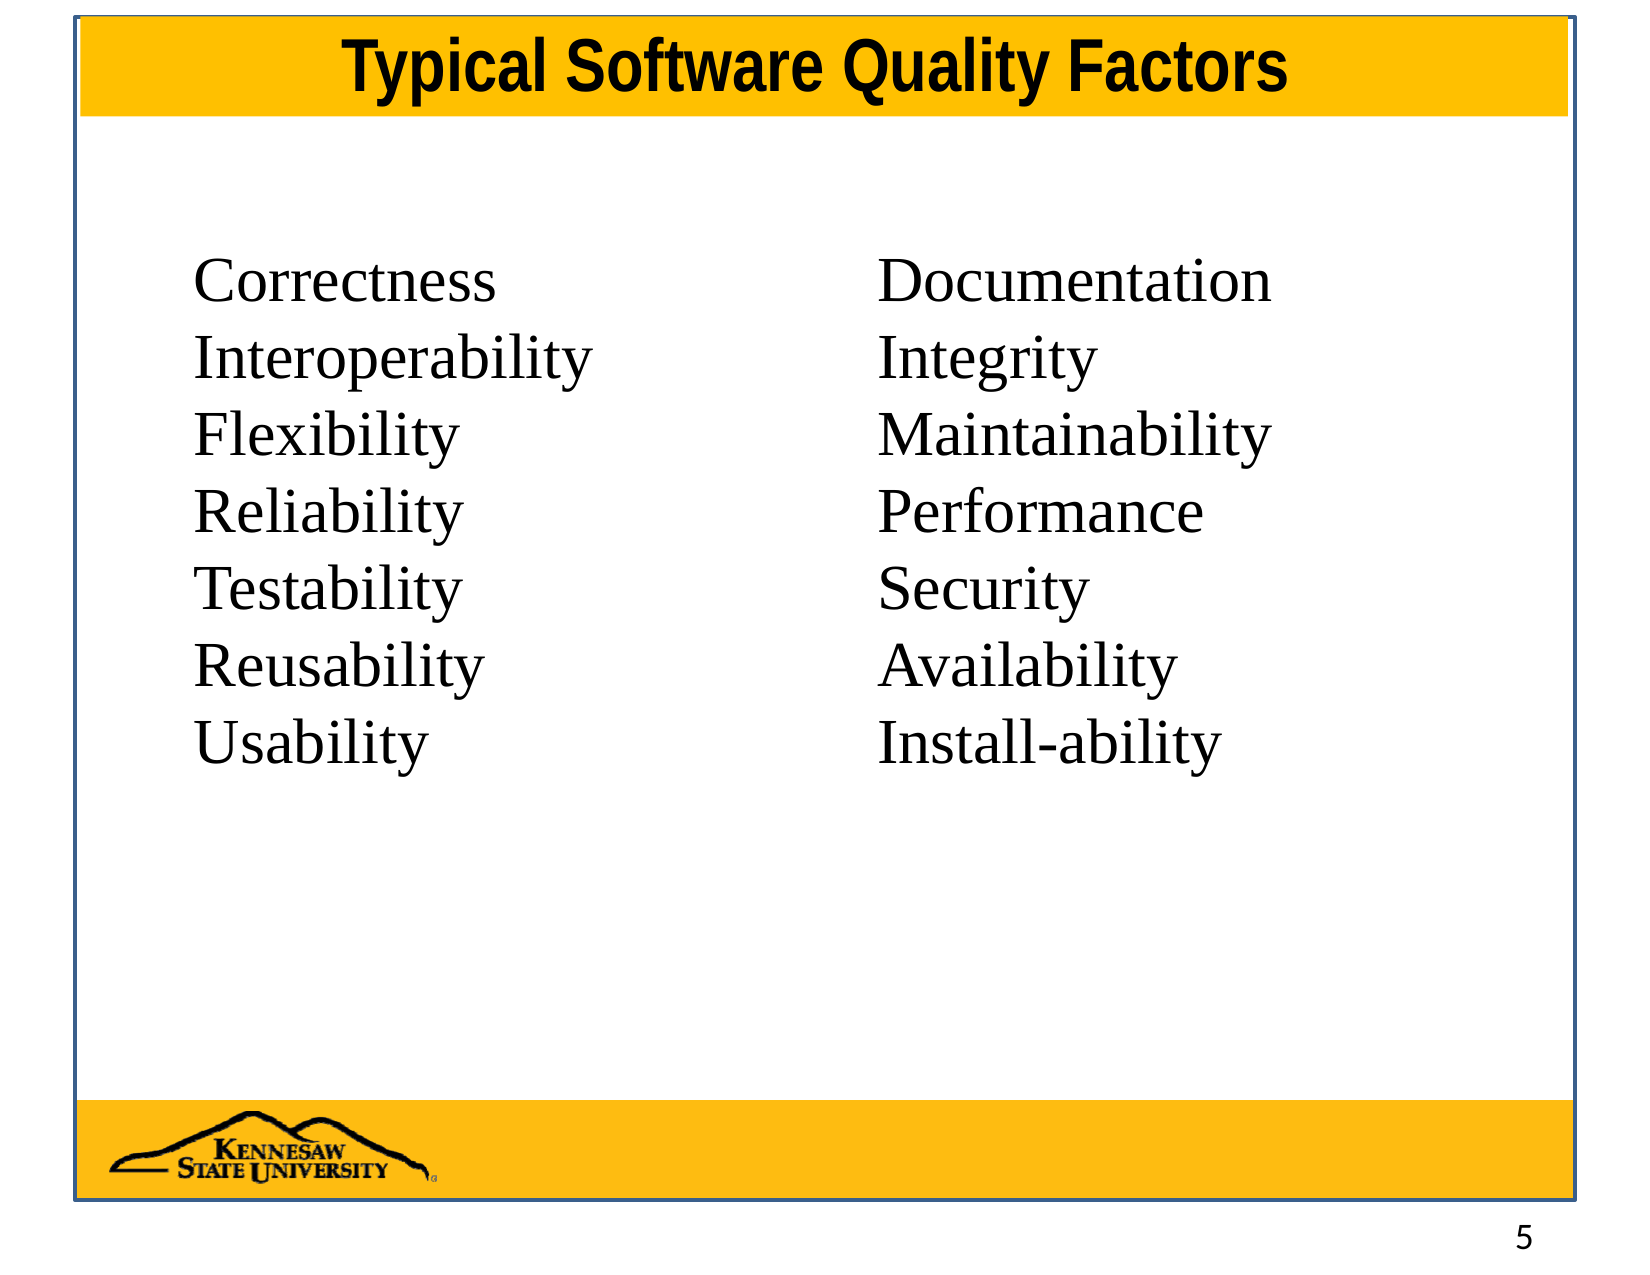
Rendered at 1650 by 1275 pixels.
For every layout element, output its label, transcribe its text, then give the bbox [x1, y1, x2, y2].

list Correctness Interoperability Flexibility Reliability Testability Reusability Usability [174, 237, 795, 963]
title Typical Software Quality Factors [80, 16, 1568, 117]
picture [108, 1111, 437, 1184]
text_box Documentation Integrity Maintainability Performance Security Availability Install-ability [858, 237, 1478, 777]
